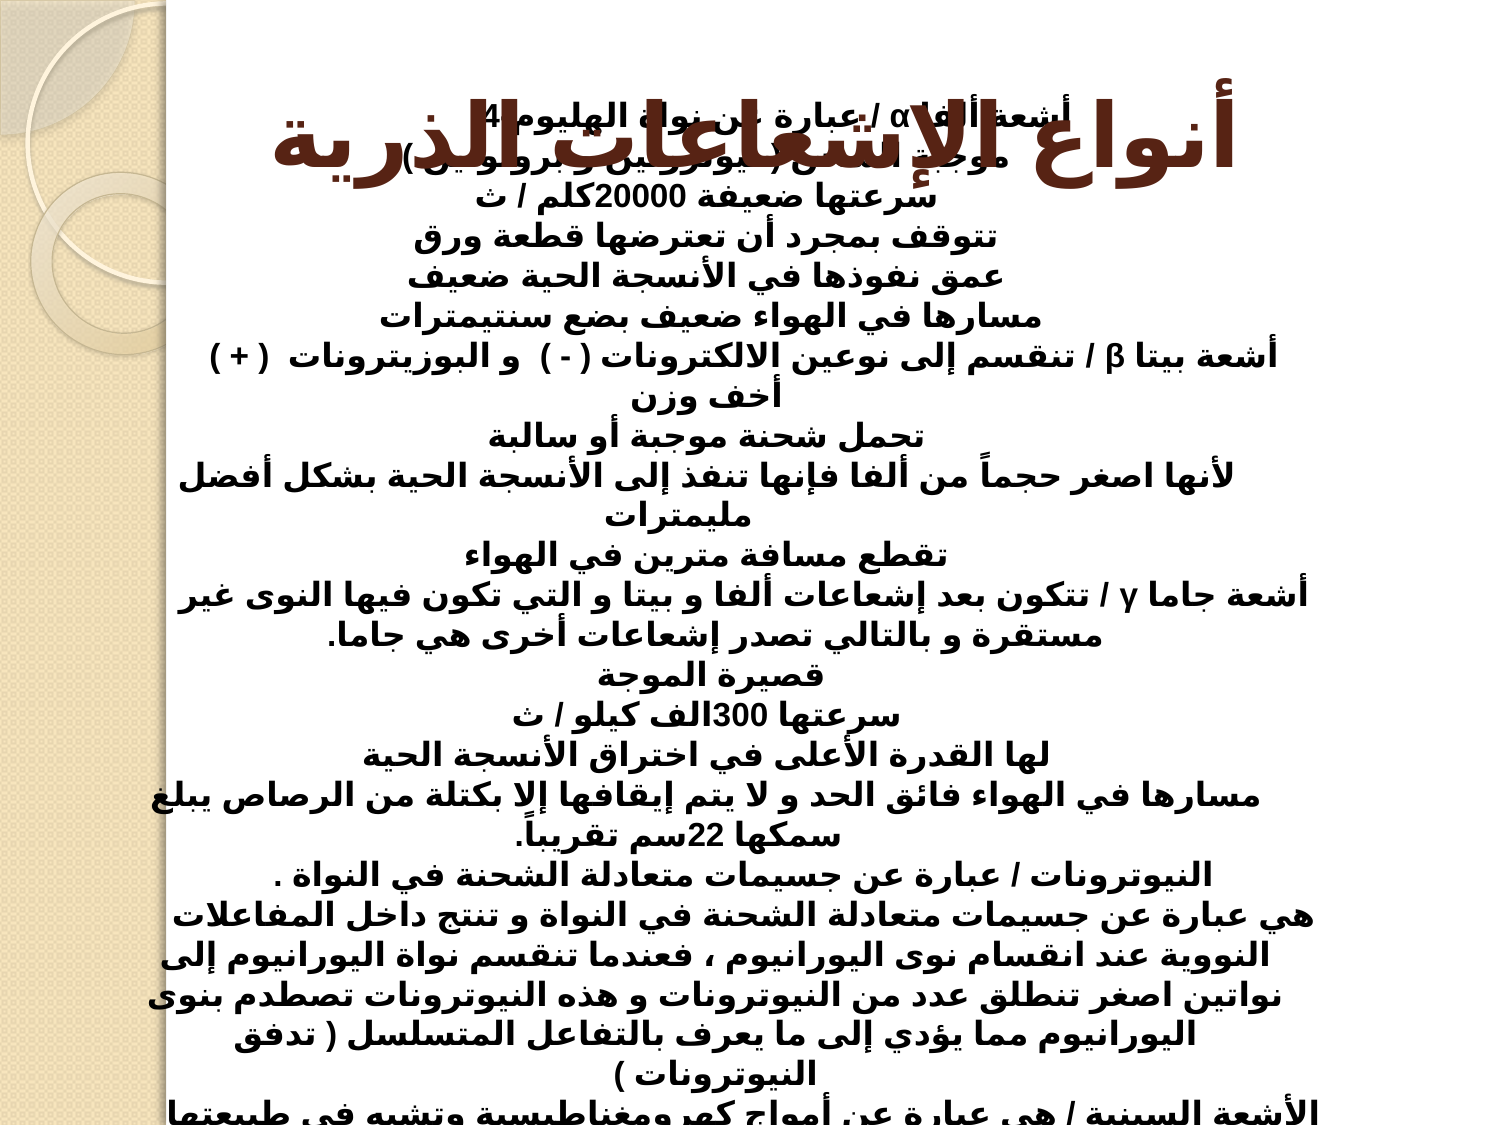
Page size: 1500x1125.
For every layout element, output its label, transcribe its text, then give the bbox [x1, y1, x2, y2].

text_box أشعة ألفا α / عبارة عن نواة الهليوم-4 موجبة الشحن ( نيوترونين و بروتونين ) سرعتها ضعيفة 20000كلم / ث تتوقف بمجرد أن تعترضها قطعة ورق عمق نفوذها في الأنسجة الحية ضعيف مسارها في الهواء ضعيف بضع سنتيمترات أشعة بيتا β / تنقسم إلى نوعين الالكترونات ( - ) و البوزيترونات ( + ) أخف وزن تحمل شحنة موجبة أو سالبة لأنها اصغر حجماً من ألفا فإنها تنفذ إلى الأنسجة الحية بشكل أفضل مليمترات تقطع مسافة مترين في الهواء أشعة جاما γ / تتكون بعد إشعاعات ألفا و بيتا و التي تكون فيها النوى غير مستقرة و بالتالي تصدر إشعاعات أخرى هي جاما. قصيرة الموجة سرعتها 300الف كيلو / ث لها القدرة الأعلى في اختراق الأنسجة الحية مسارها في الهواء فائق الحد و لا يتم إيقافها إلا بكتلة من الرصاص يبلغ سمكها 22سم تقريباً. النيوترونات / عبارة عن جسيمات متعادلة الشحنة في النواة . هي عبارة عن جسيمات متعادلة الشحنة في النواة و تنتج داخل المفاعلات النووية عند انقسام نوى اليورانيوم ، فعندما تنقسم نواة اليورانيوم إلى نواتين اصغر تنطلق عدد من النيوترونات و هذه النيوترونات تصطدم بنوى اليورانيوم مما يؤدي إلى ما يعرف بالتفاعل المتسلسل ( تدفق النيوترونات ) الأشعة السينية / هي عبارة عن أمواج كهرومغناطيسية وتشبه في طبيعتها أشعة جاما . [112, 87, 1376, 1125]
title أنواع الإشعاعات الذرية [230, 42, 1262, 220]
